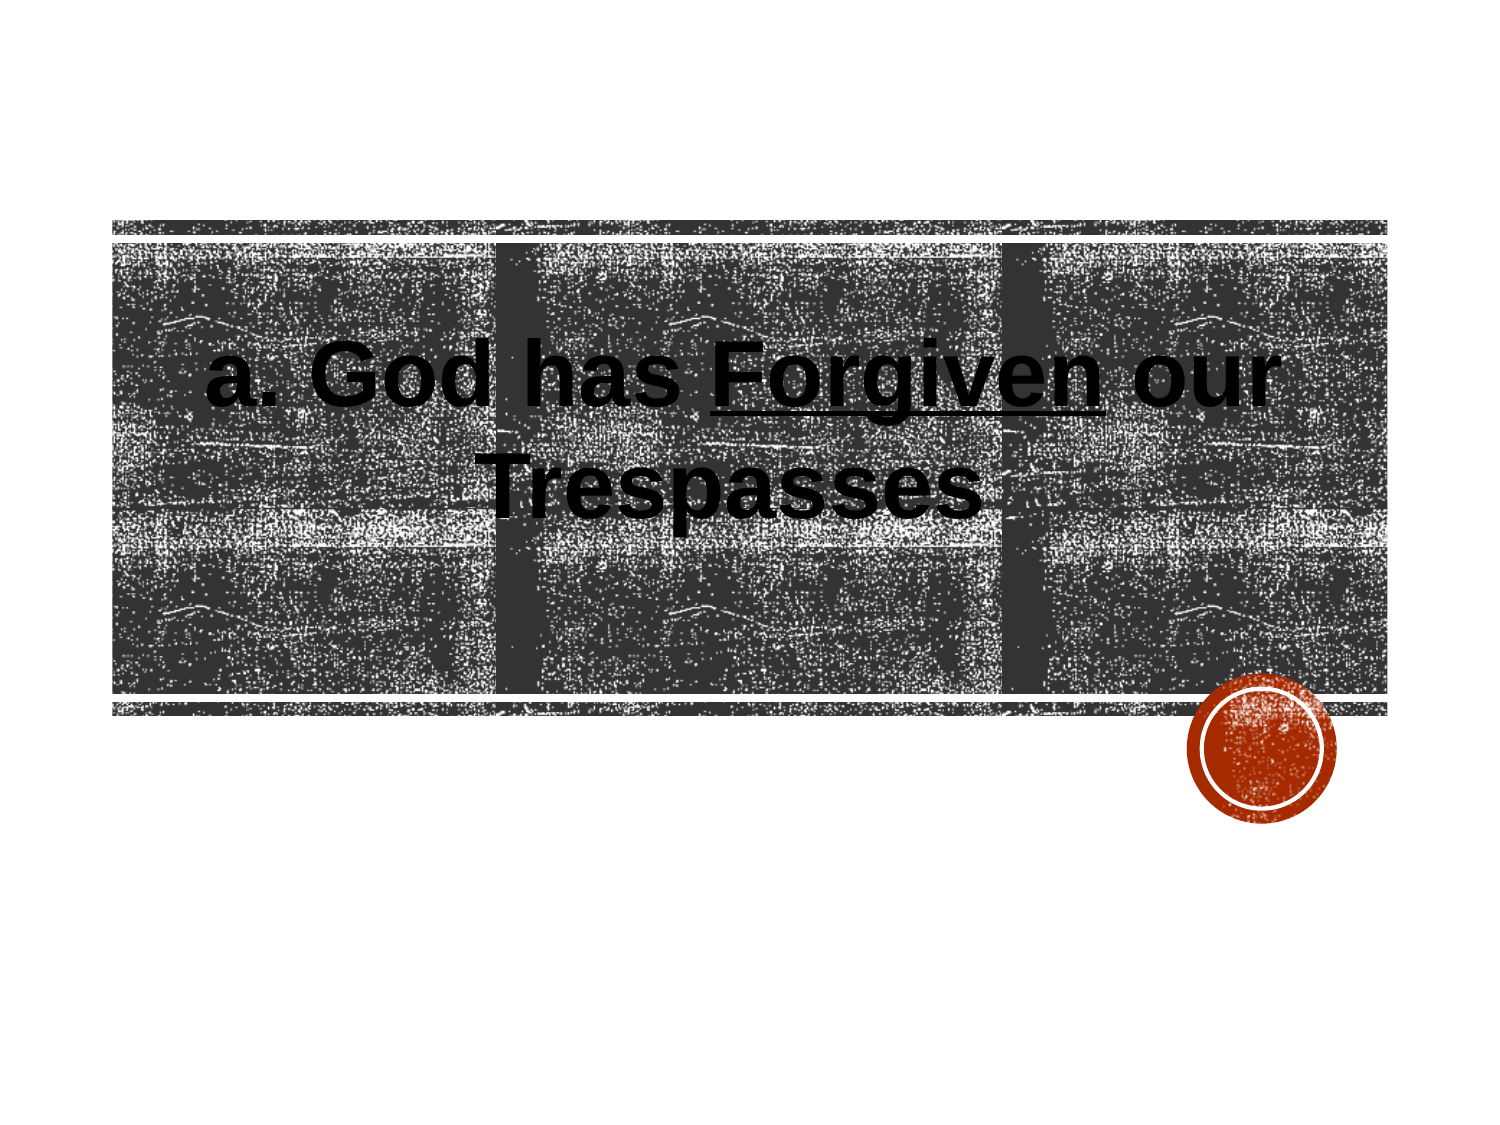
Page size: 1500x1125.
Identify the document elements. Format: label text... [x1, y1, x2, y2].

text_box a. God has Forgiven our Trespasses [109, 305, 1378, 546]
